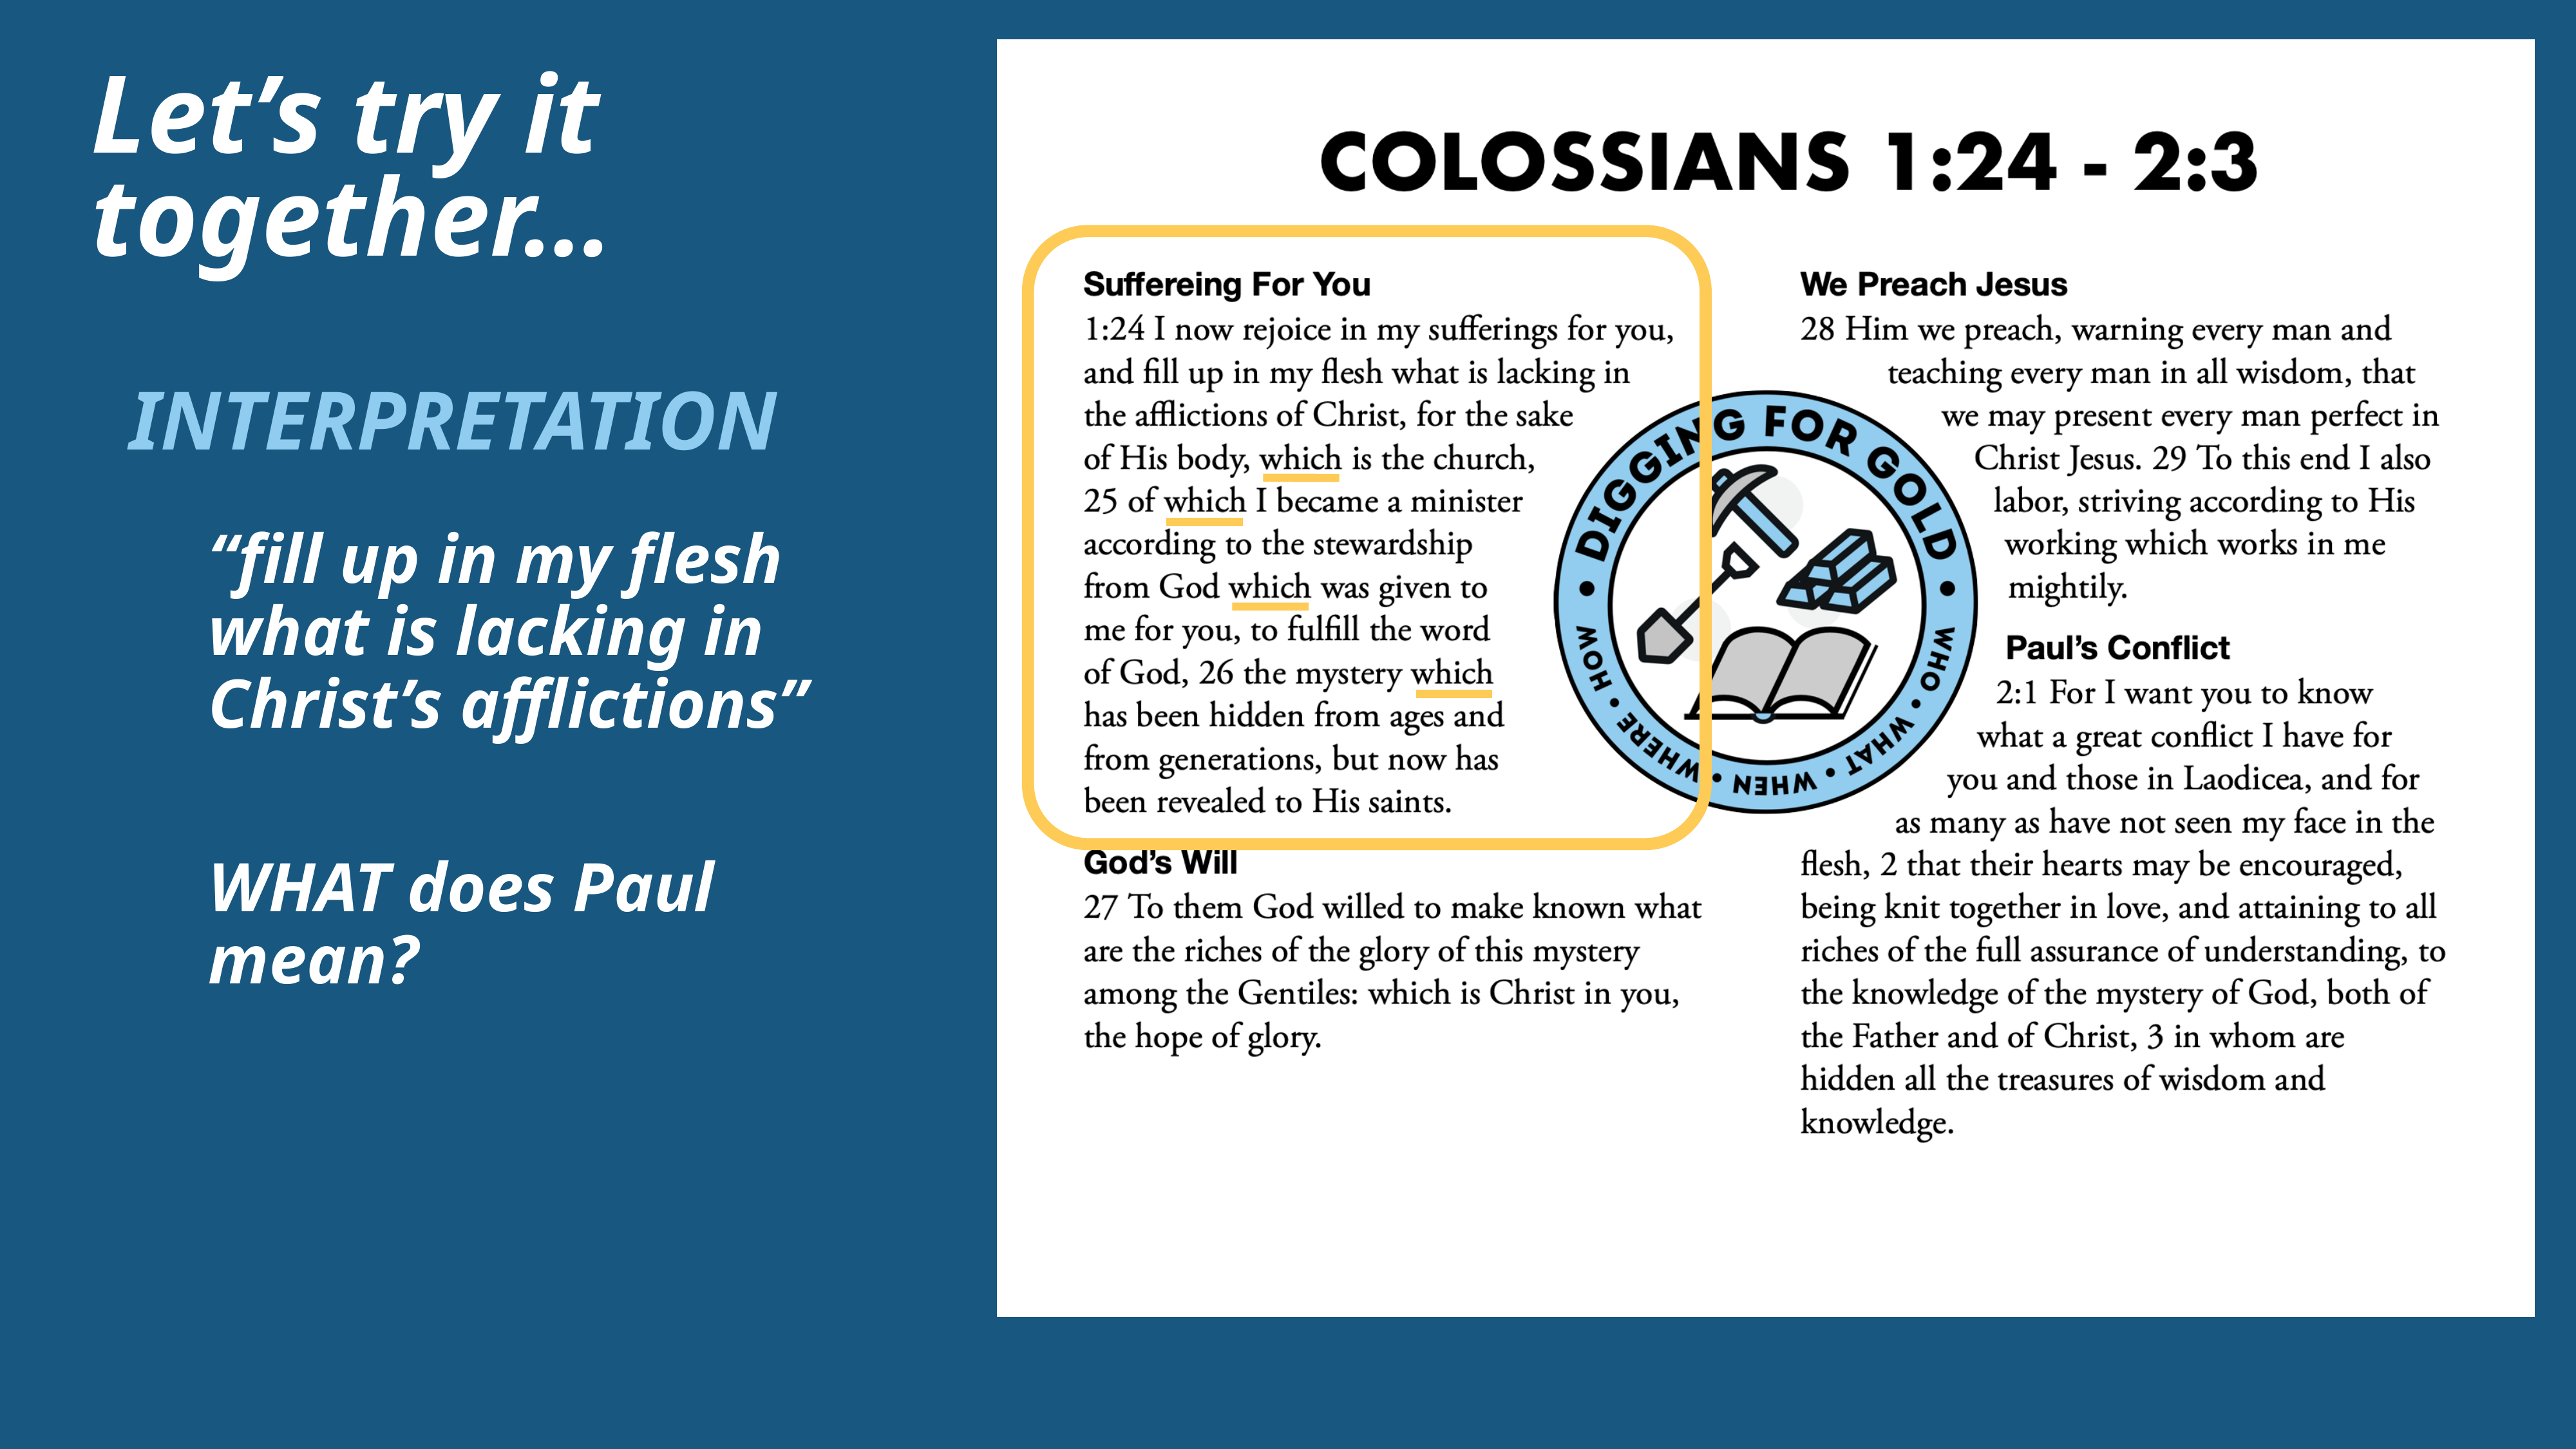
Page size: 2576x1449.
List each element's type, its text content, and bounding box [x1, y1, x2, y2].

text_box INTERPRETATION [124, 382, 925, 471]
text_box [1166, 477, 1493, 694]
text_box “fill up in my flesh what is lacking in Christ’s afflictions” [203, 519, 912, 748]
text_box Let’s try it together… [86, 65, 715, 282]
text_box WHAT does Paul mean? [203, 848, 912, 1004]
picture [997, 39, 2535, 1317]
